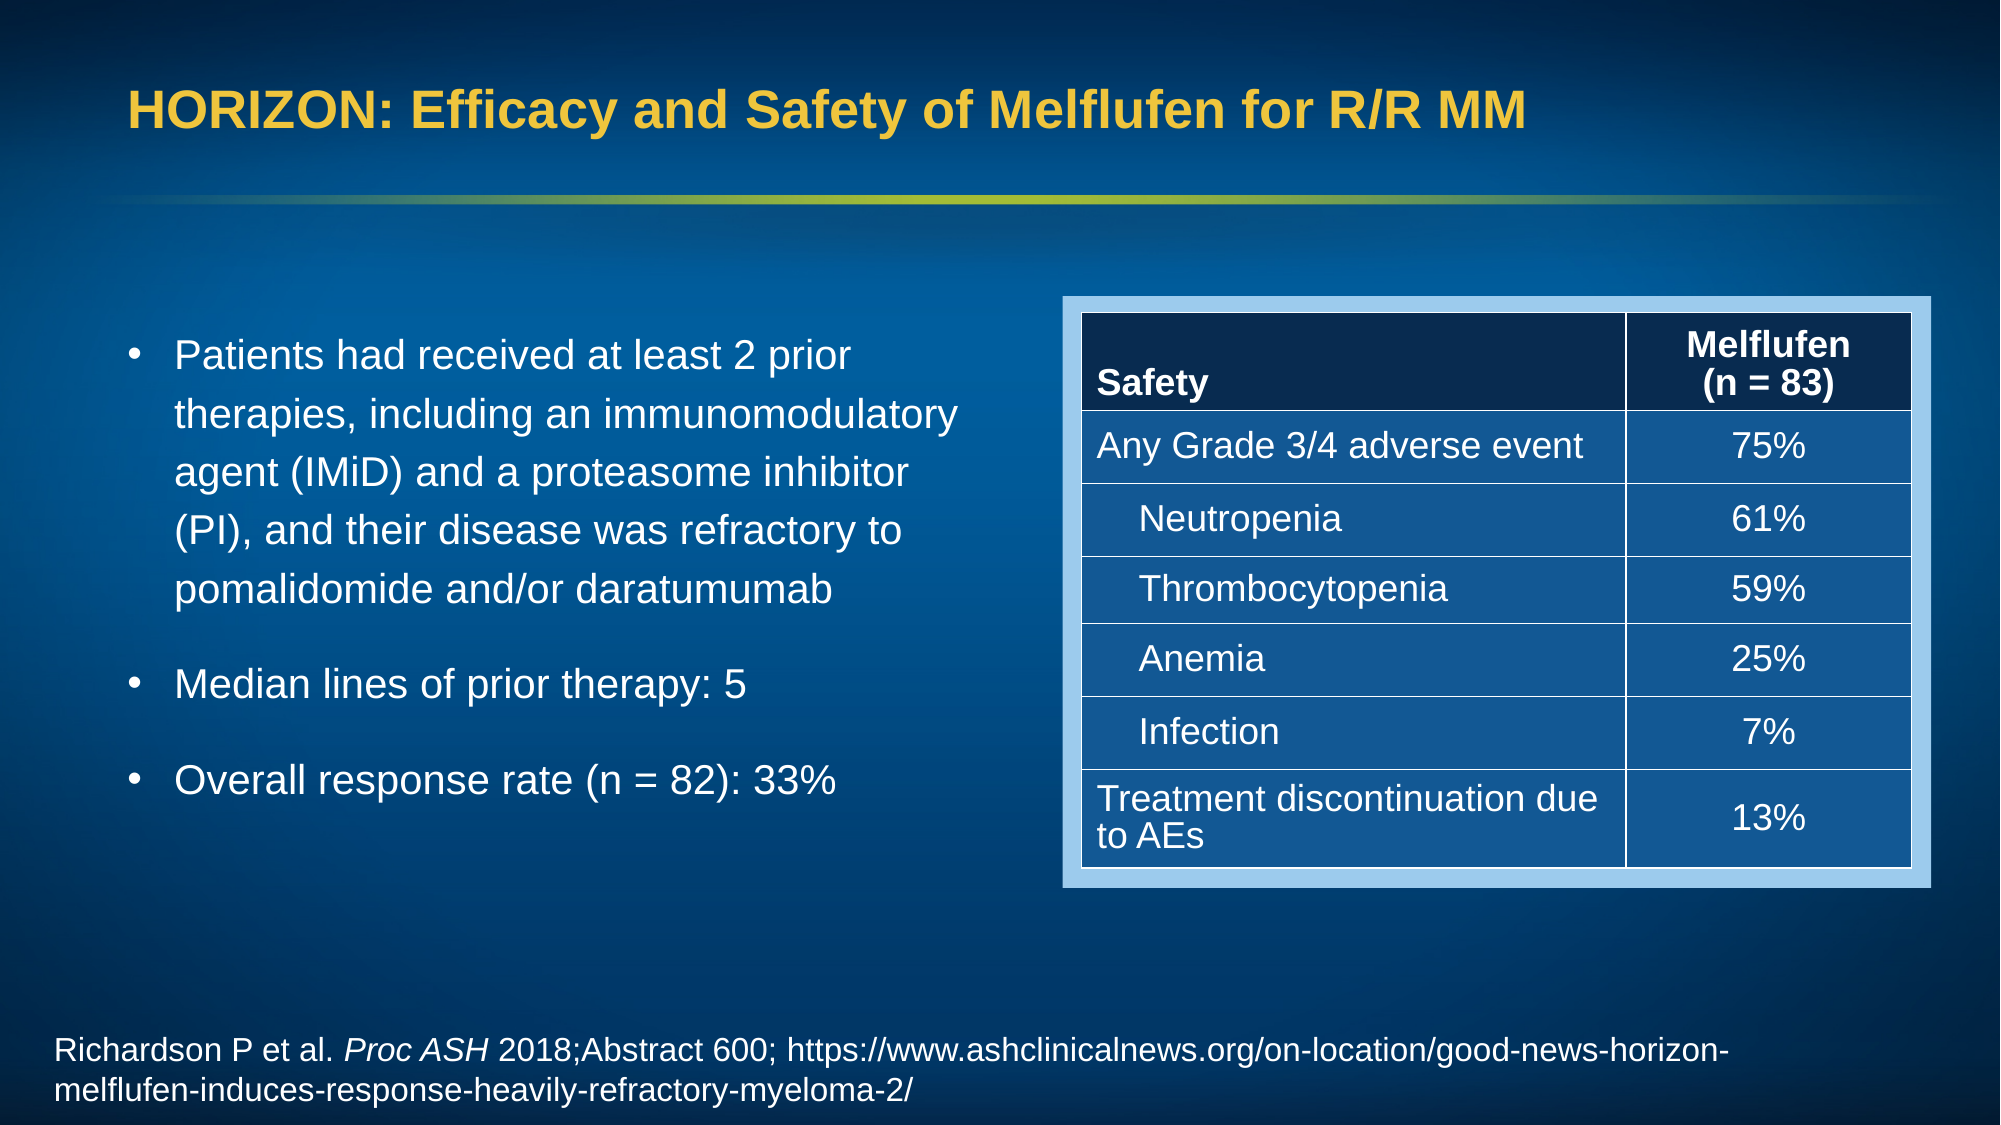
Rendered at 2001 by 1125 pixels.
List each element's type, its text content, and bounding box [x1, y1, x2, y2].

table_cell 59% [1627, 557, 1911, 623]
text_box Patients had received at least 2 prior therapies, including an immunomodulatory agent (IMiD) and a proteasome inhibitor (PI), and their disease was refractory to pomalidomide and/or daratumumab Median lines of prior therapy: 5 Overall response rate (n = 82): 33% [112, 312, 982, 811]
table_cell Neutropenia [1082, 484, 1625, 556]
table_cell Infection [1082, 697, 1625, 769]
table_cell 75% [1627, 411, 1911, 483]
text_box [1062, 296, 1932, 888]
table_header Safety [1082, 313, 1625, 410]
table_cell 25% [1627, 624, 1911, 696]
table_cell Any Grade 3/4 adverse event [1082, 411, 1625, 483]
table_cell 13% [1627, 770, 1911, 867]
table_header Melflufen (n = 83) [1627, 313, 1911, 410]
table_cell 61% [1627, 484, 1911, 556]
table_cell Treatment discontinuation due to AEs [1082, 770, 1625, 867]
table_cell Anemia [1082, 624, 1625, 696]
text_box Richardson P et al. Proc ASH 2018;Abstract 600; https://www.ashclinicalnews.org/on-location/good-news-horizon-melflufen-induces-response-heavily-refractory-myeloma-2/ [23, 1043, 1824, 1123]
picture [0, 0, 2000, 1125]
table_cell Thrombocytopenia [1082, 557, 1625, 623]
text_box HORIZON: Efficacy and Safety of Melflufen for R/R MM [112, 67, 1850, 225]
table_cell 7% [1627, 697, 1911, 769]
